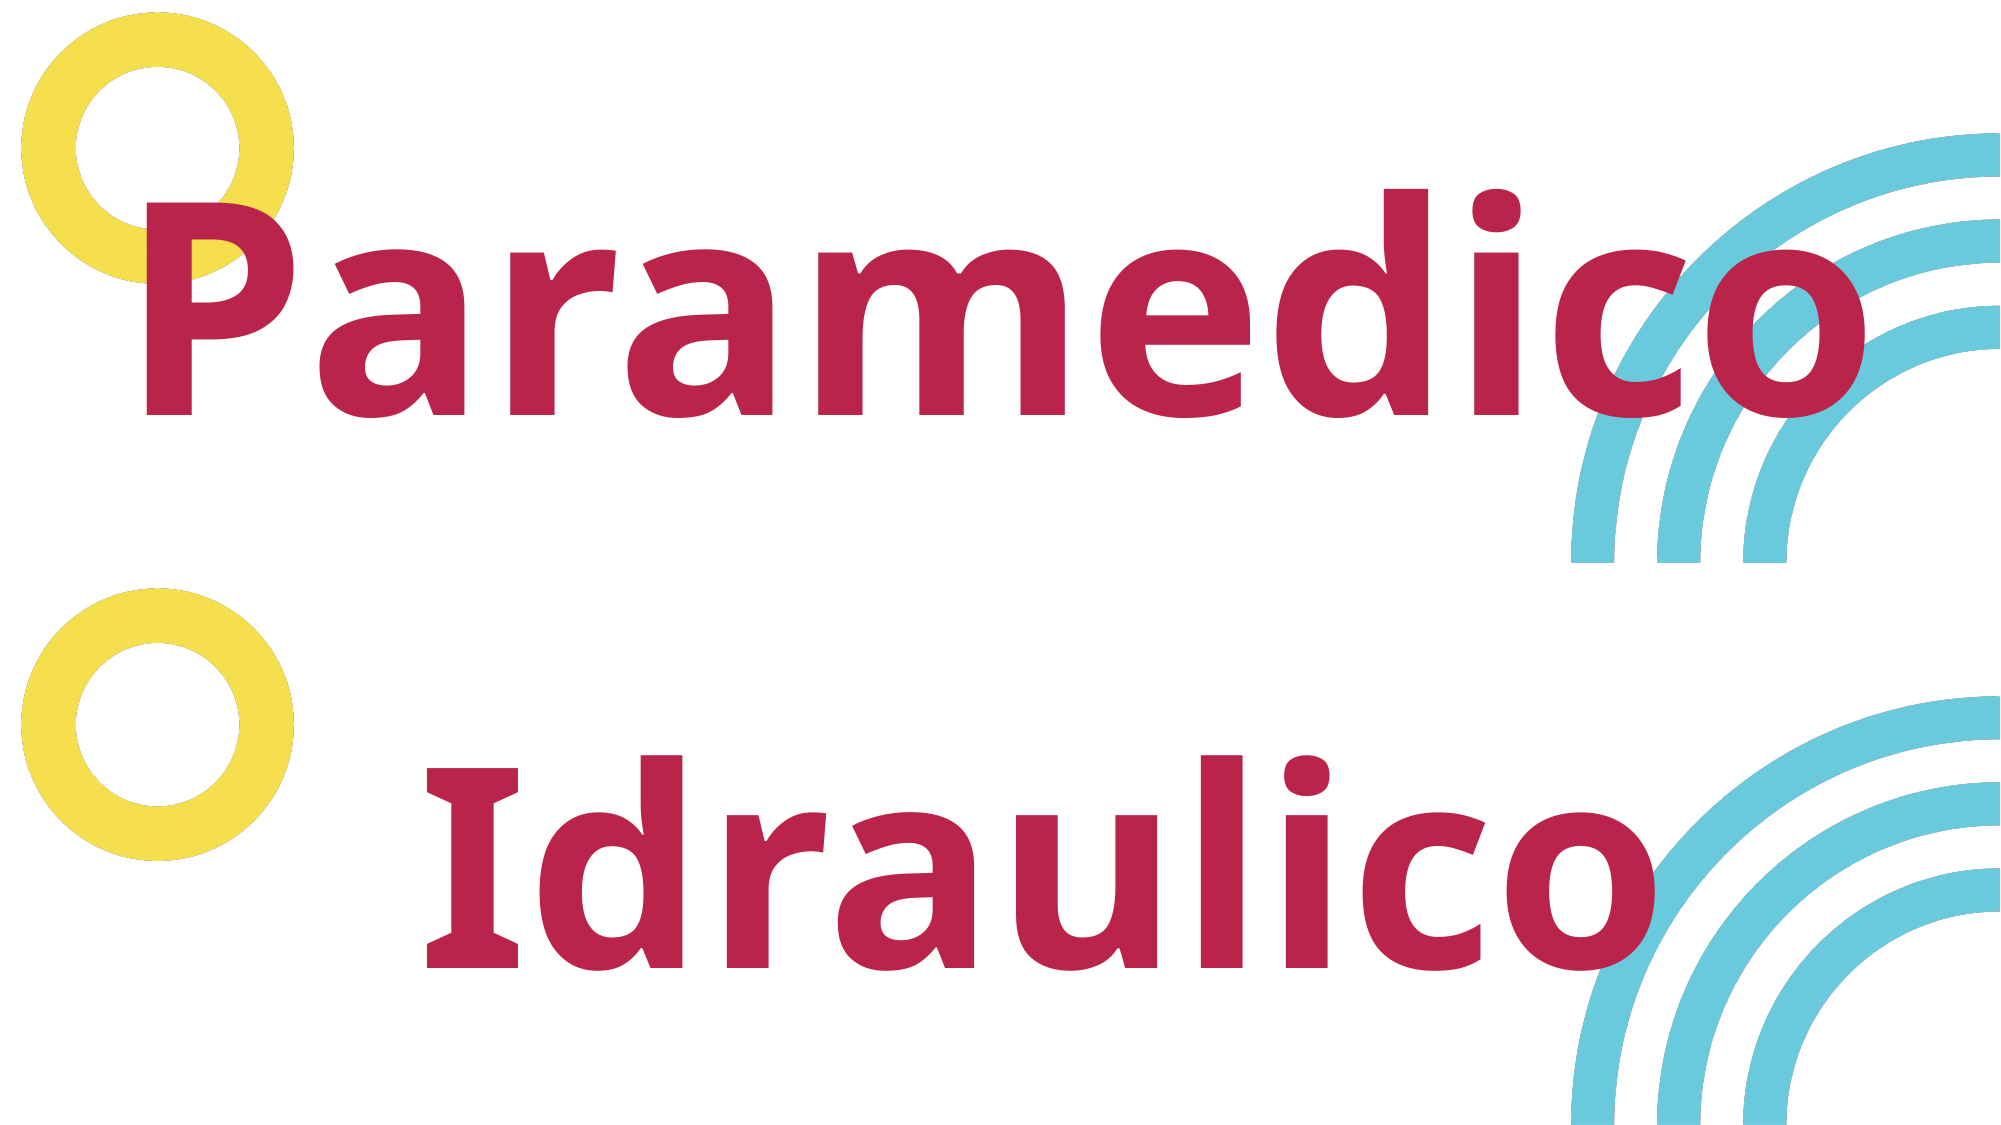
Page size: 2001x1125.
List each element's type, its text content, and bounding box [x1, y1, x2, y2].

text_box Idraulico [99, 717, 1988, 1037]
picture [1571, 133, 2000, 563]
picture [21, 12, 294, 284]
picture [21, 588, 294, 861]
picture [1571, 696, 2000, 1125]
title Paramedico [56, 88, 1944, 480]
